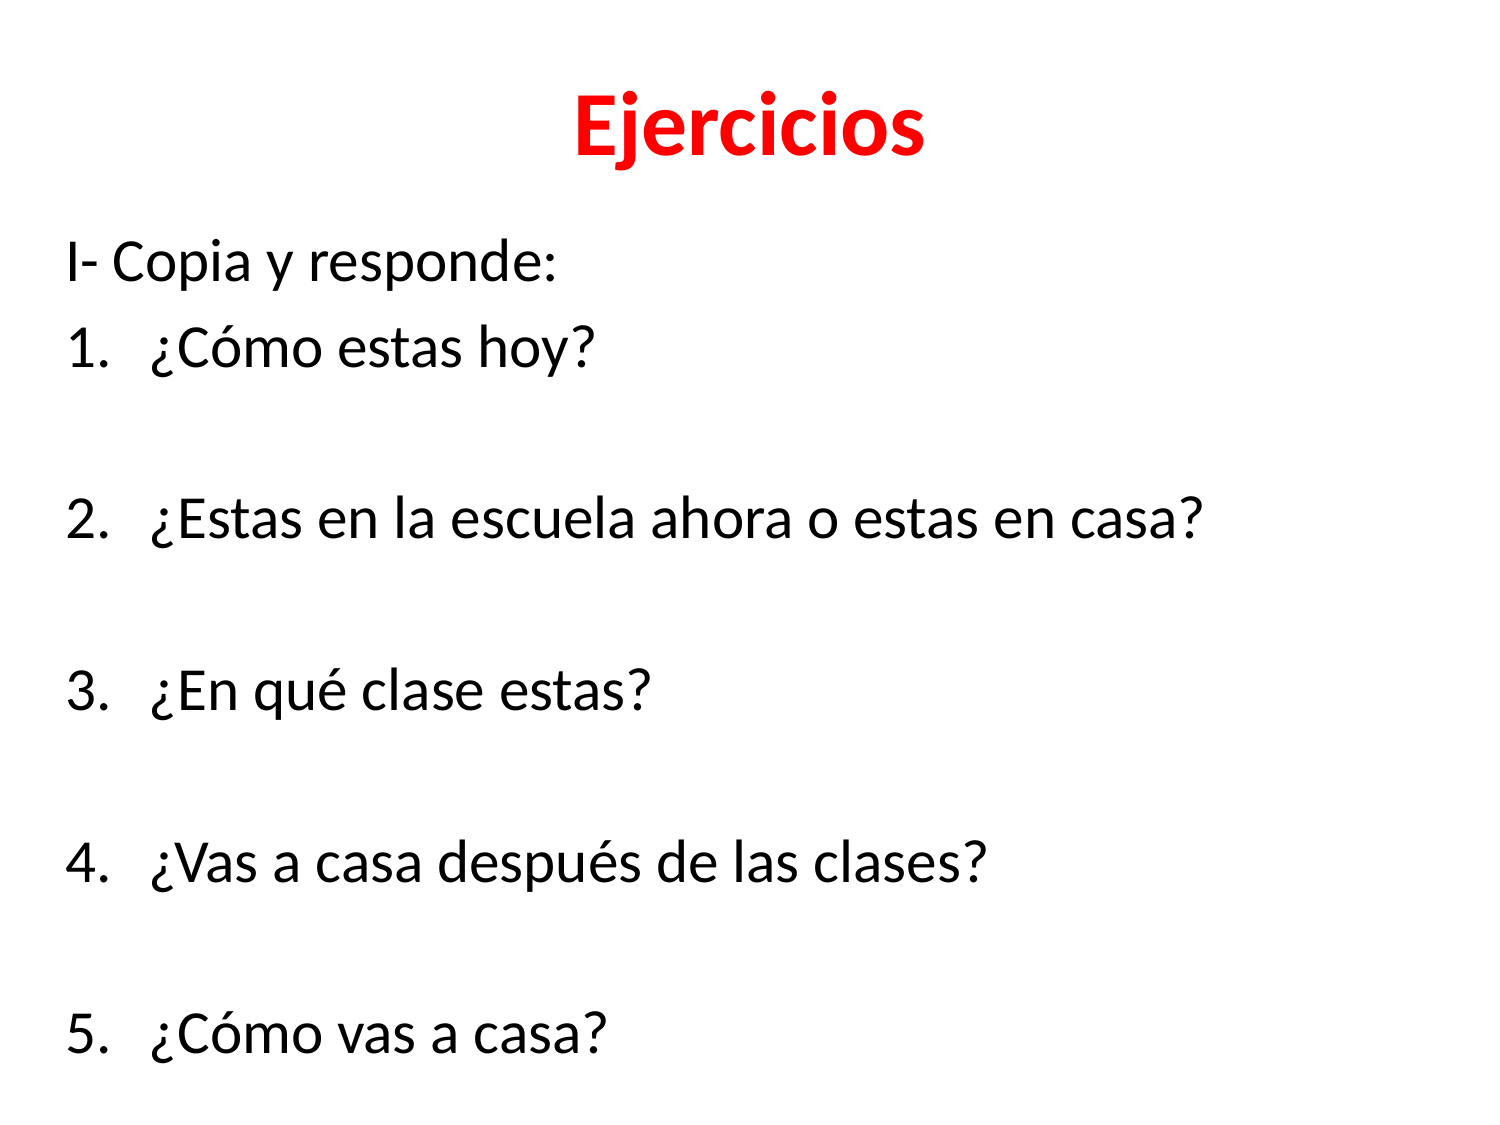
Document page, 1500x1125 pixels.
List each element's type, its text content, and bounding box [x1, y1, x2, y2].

title Ejercicios [75, 24, 1425, 212]
list I- Copia y responde: ¿Cómo estas hoy? ¿Estas en la escuela ahora o estas en casa? ¿En qué clase estas? ¿Vas a casa después de las clases? ¿Cómo vas a casa? [50, 212, 1463, 1075]
